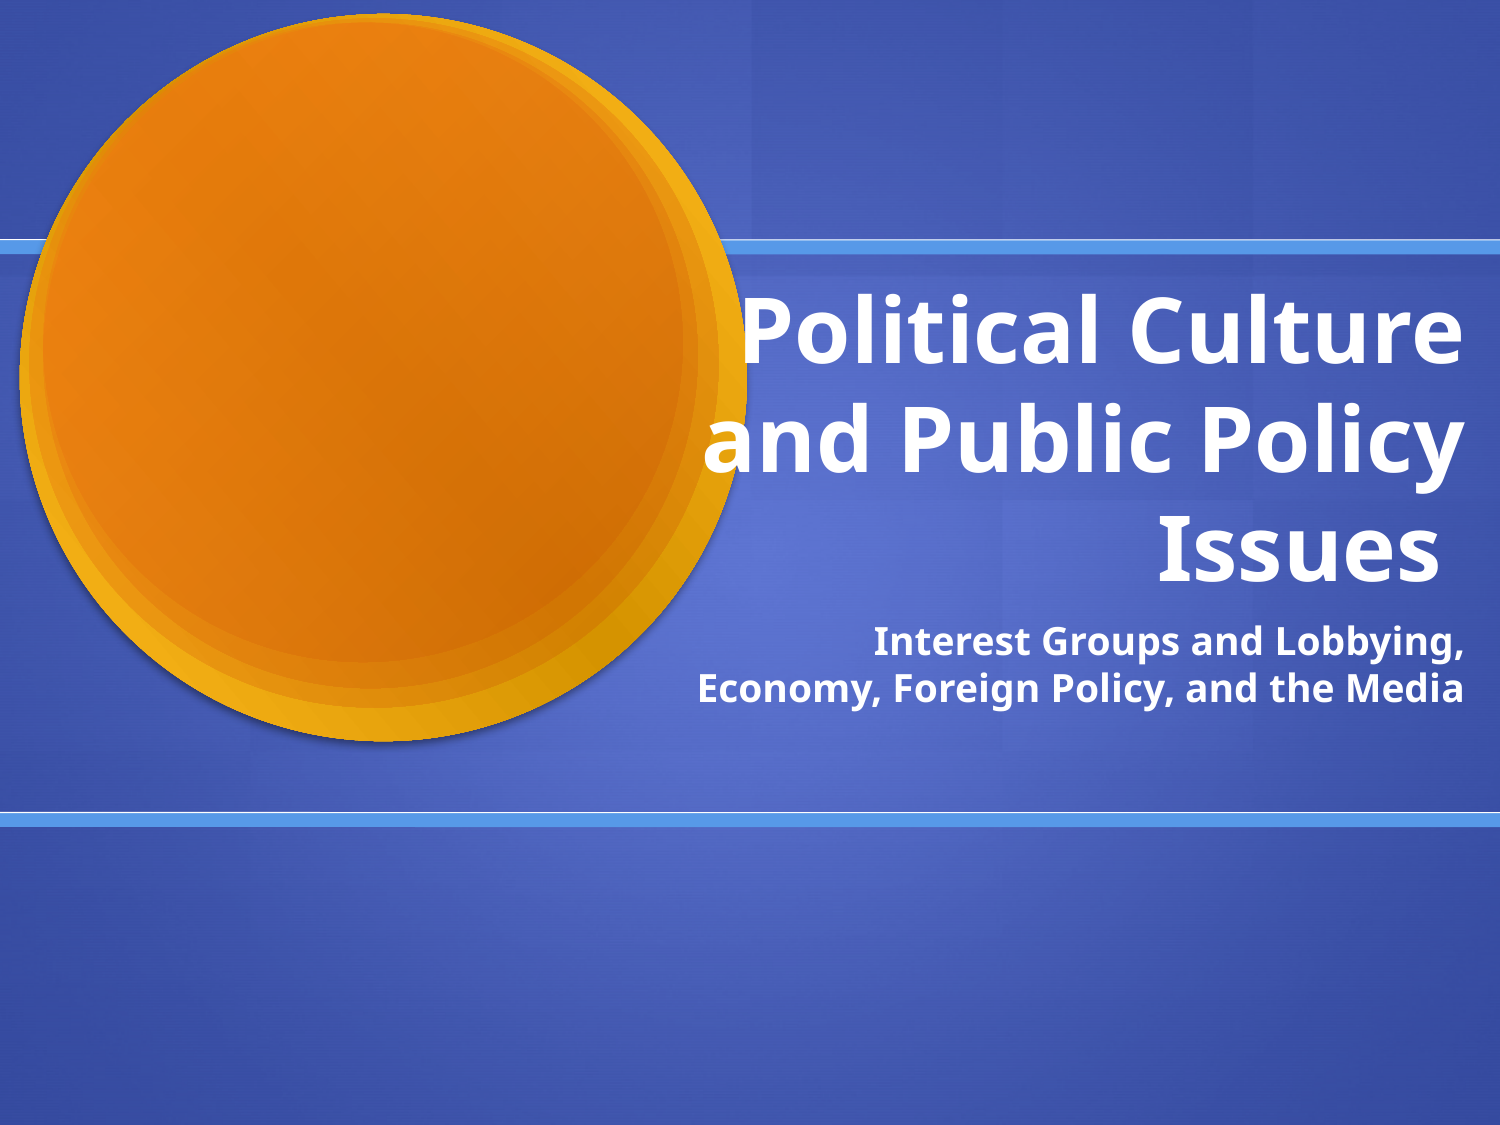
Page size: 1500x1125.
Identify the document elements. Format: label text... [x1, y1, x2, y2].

title Political Culture and Public Policy Issues [675, 258, 1481, 608]
subtitle Interest Groups and Lobbying, Economy, Foreign Policy, and the Media [675, 608, 1481, 755]
